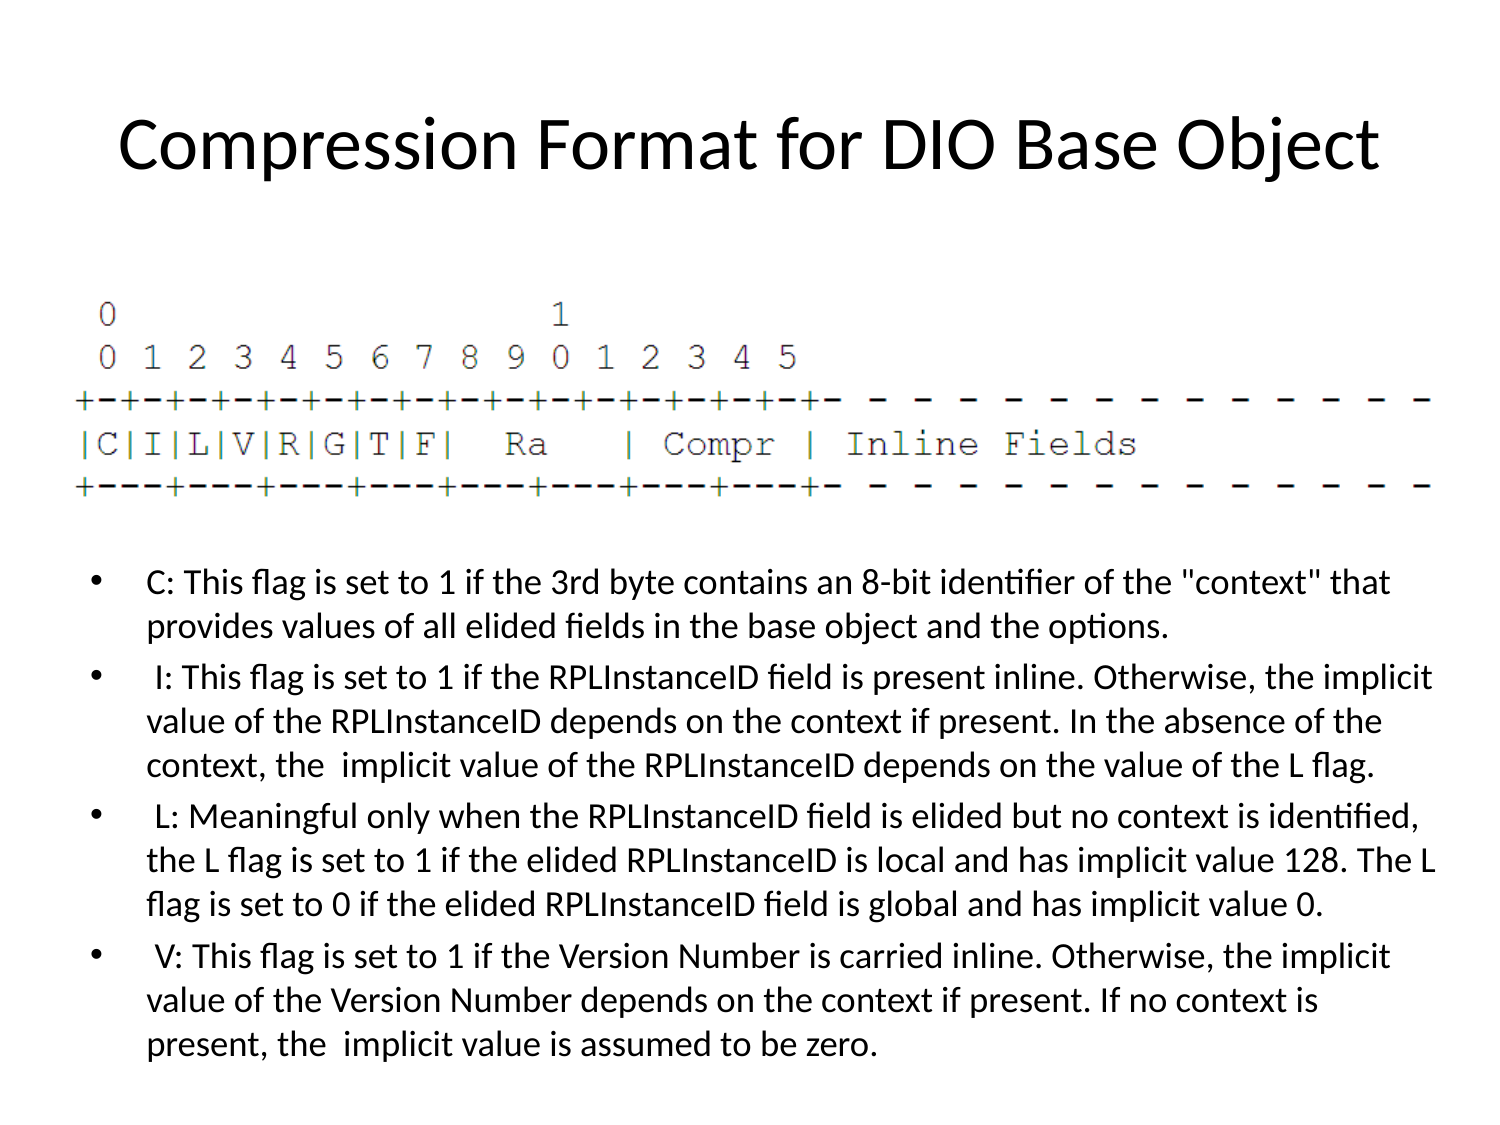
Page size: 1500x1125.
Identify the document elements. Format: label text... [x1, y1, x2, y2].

title Compression Format for DIO Base Object [75, 45, 1425, 233]
picture [0, 274, 1500, 551]
list C: This flag is set to 1 if the 3rd byte contains an 8-bit identifier of the "context" that provides values of all elided fields in the base object and the options. I: This flag is set to 1 if the RPLInstanceID field is present inline. Otherwise, the implicit value of the RPLInstanceID depends on the context if present. In the absence of the context, the implicit value of the RPLInstanceID depends on the value of the L flag. L: Meaningful only when the RPLInstanceID field is elided but no context is identified, the L flag is set to 1 if the elided RPLInstanceID is local and has implicit value 128. The L flag is set to 0 if the elided RPLInstanceID field is global and has implicit value 0. V: This flag is set to 1 if the Version Number is carried inline. Otherwise, the implicit value of the Version Number depends on the context if present. If no context is present, the implicit value is assumed to be zero. [75, 560, 1463, 1088]
